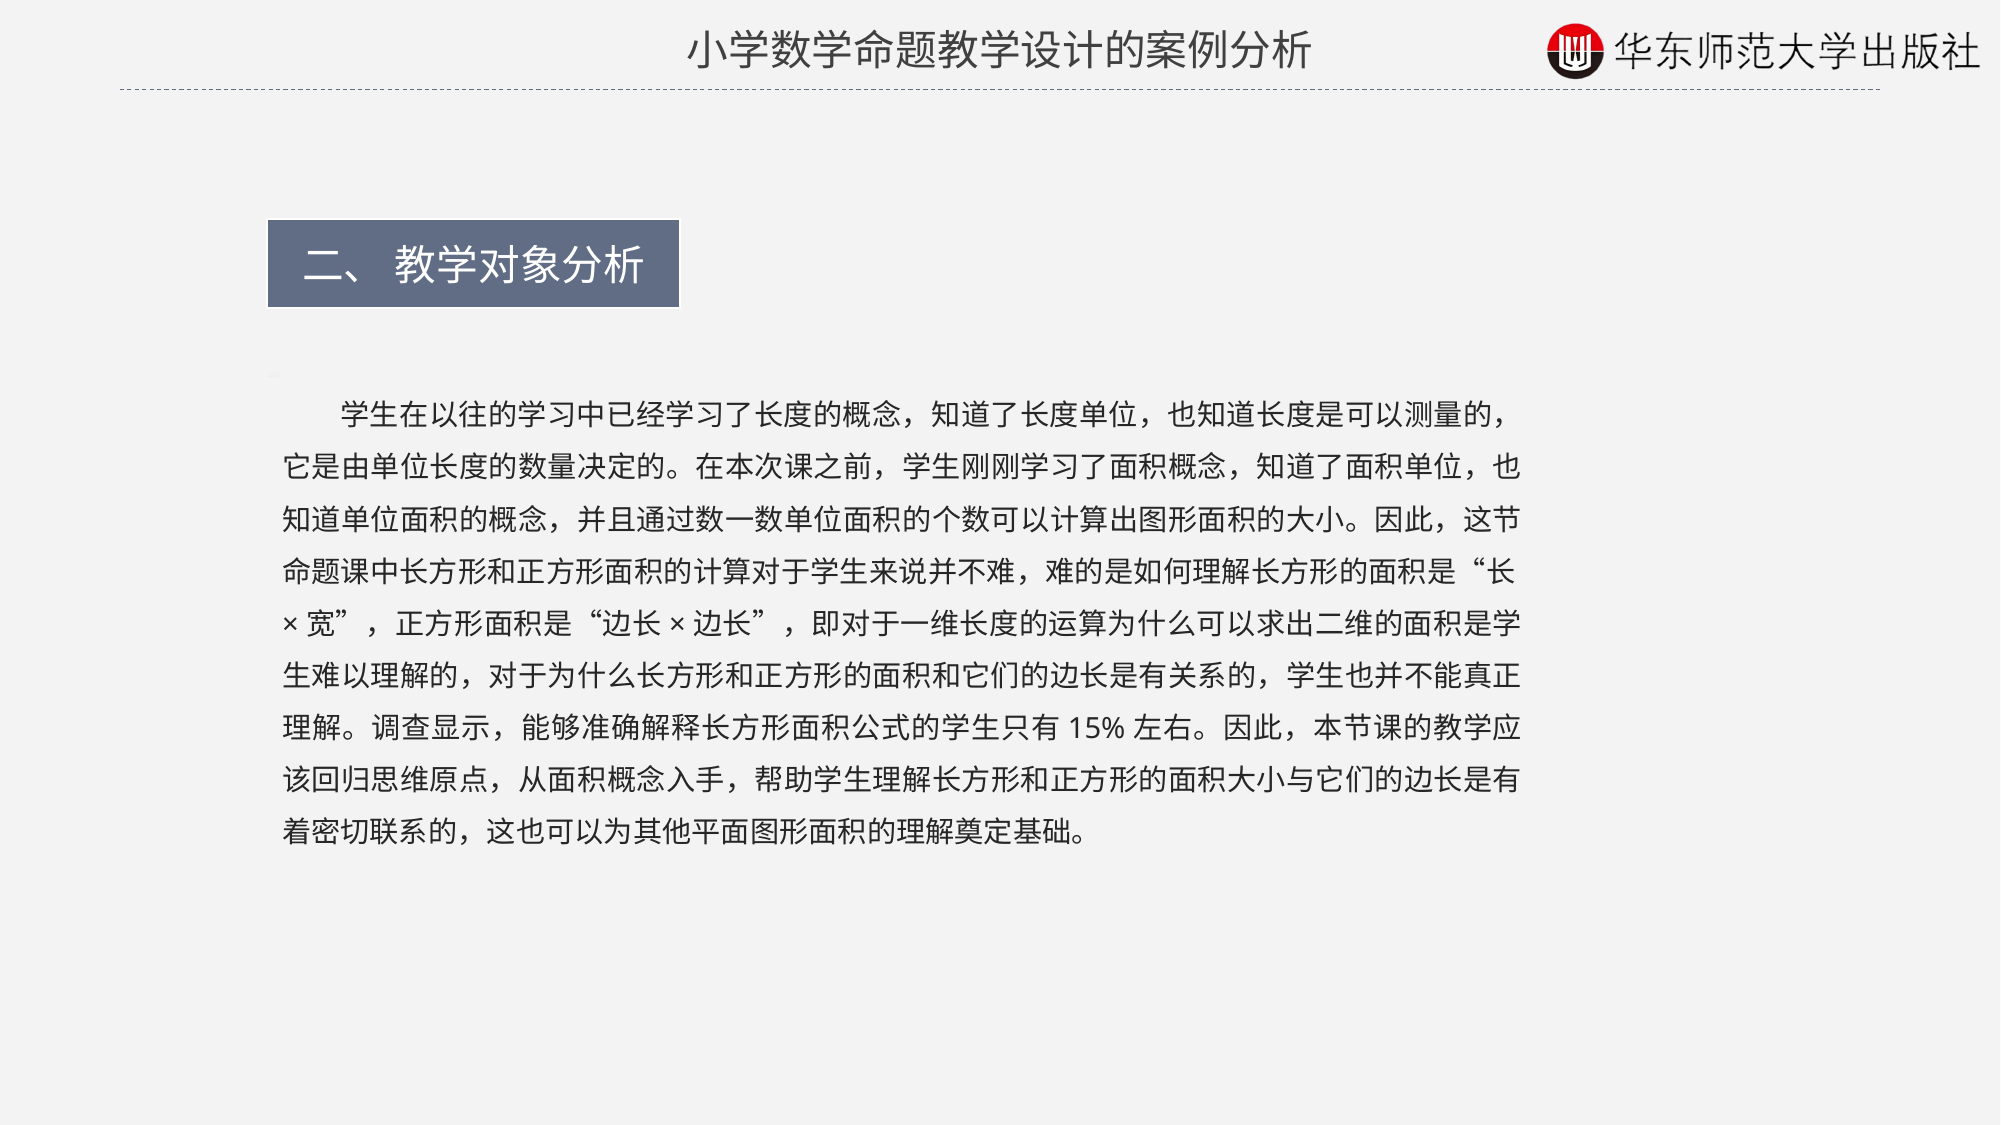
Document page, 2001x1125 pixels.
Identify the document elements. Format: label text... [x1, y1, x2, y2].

text_box 学生在以往的学习中已经学习了长度的概念，知道了长度单位，也知道长度是可以测量的，它是由单位长度的数量决定的。在本次课之前，学生刚刚学习了面积概念，知道了面积单位，也知道单位面积的概念，并且通过数一数单位面积的个数可以计算出图形面积的大小。因此，这节命题课中长方形和正方形面积的计算对于学生来说并不难，难的是如何理解长方形的面积是“长×宽”，正方形面积是“边长×边长”，即对于一维长度的运算为什么可以求出二维的面积是学生难以理解的，对于为什么长方形和正方形的面积和它们的边长是有关系的，学生也并不能真正理解。调查显示，能够准确解释长方形面积公式的学生只有15%左右。因此，本节课的教学应该回归思维原点，从面积概念入手，帮助学生理解长方形和正方形的面积大小与它们的边长是有着密切联系的，这也可以为其他平面图形面积的理解奠定基础。 [267, 372, 1537, 856]
text_box 二、 教学对象分析 [266, 218, 681, 309]
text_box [1536, 13, 1989, 83]
text_box 小学数学命题教学设计的案例分析 [680, 23, 1320, 74]
